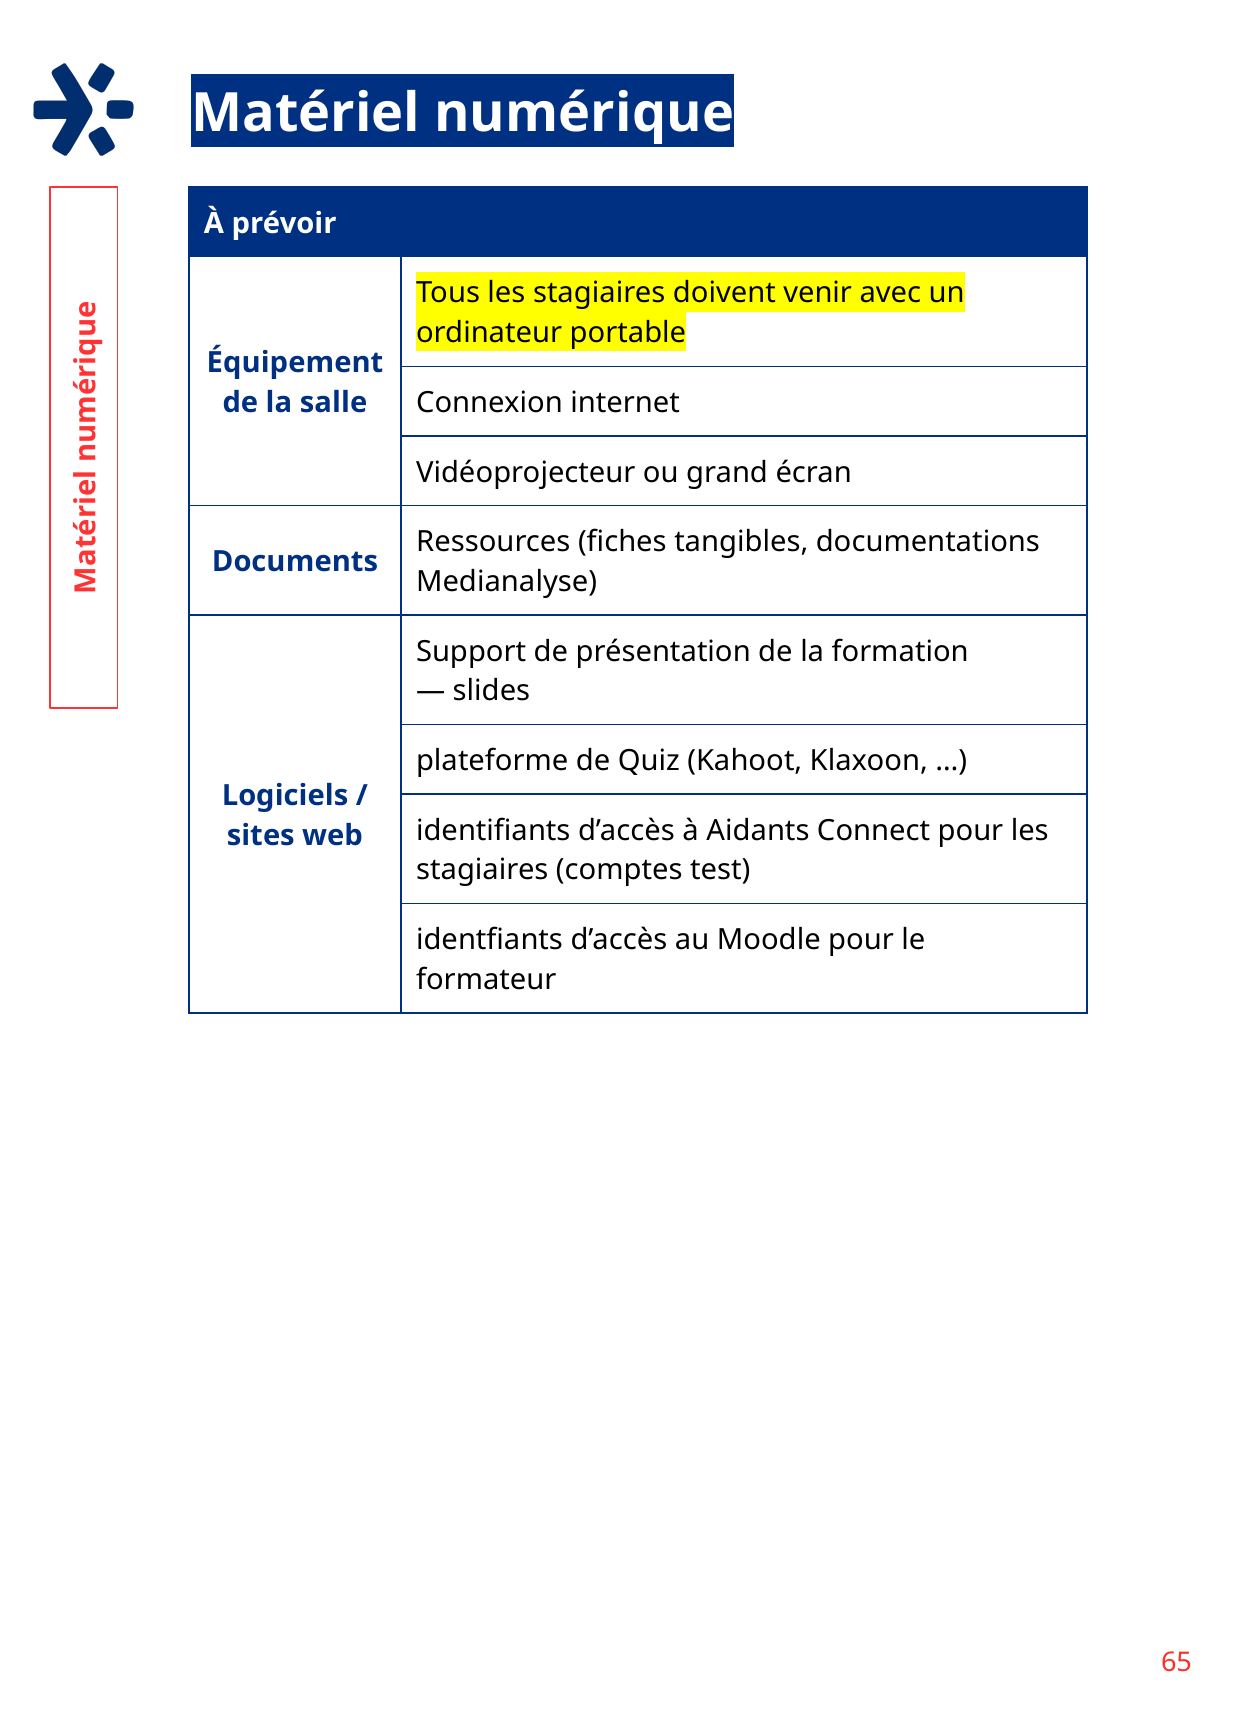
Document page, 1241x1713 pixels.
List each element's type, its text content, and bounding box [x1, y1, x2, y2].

table_cell Équipement de la salle [190, 257, 400, 505]
picture [32, 61, 135, 157]
text_box Matériel numérique [185, 71, 1241, 148]
table_cell Documents [190, 506, 400, 614]
table_cell identifiants d’accès à Aidants Connect pour les stagiaires (comptes test) [402, 795, 1086, 903]
table_cell Support de présentation de la formation — slides [402, 616, 1086, 724]
table_cell Tous les stagiaires doivent venir avec un ordinateur portable [402, 257, 1086, 366]
text_box Matériel numérique [49, 187, 118, 709]
table_cell plateforme de Quiz (Kahoot, Klaxoon, …) [402, 725, 1086, 793]
table_cell Logiciels / sites web [190, 616, 400, 1012]
table_cell Ressources (fiches tangibles, documentations Medianalyse) [402, 506, 1086, 614]
table_cell Vidéoprojecteur ou grand écran [402, 437, 1086, 505]
slide_number ‹#› [1136, 1621, 1211, 1705]
table_header À prévoir [190, 188, 1086, 256]
table_cell identfiants d’accès au Moodle pour le formateur [402, 904, 1086, 1012]
table_cell Connexion internet [402, 367, 1086, 435]
